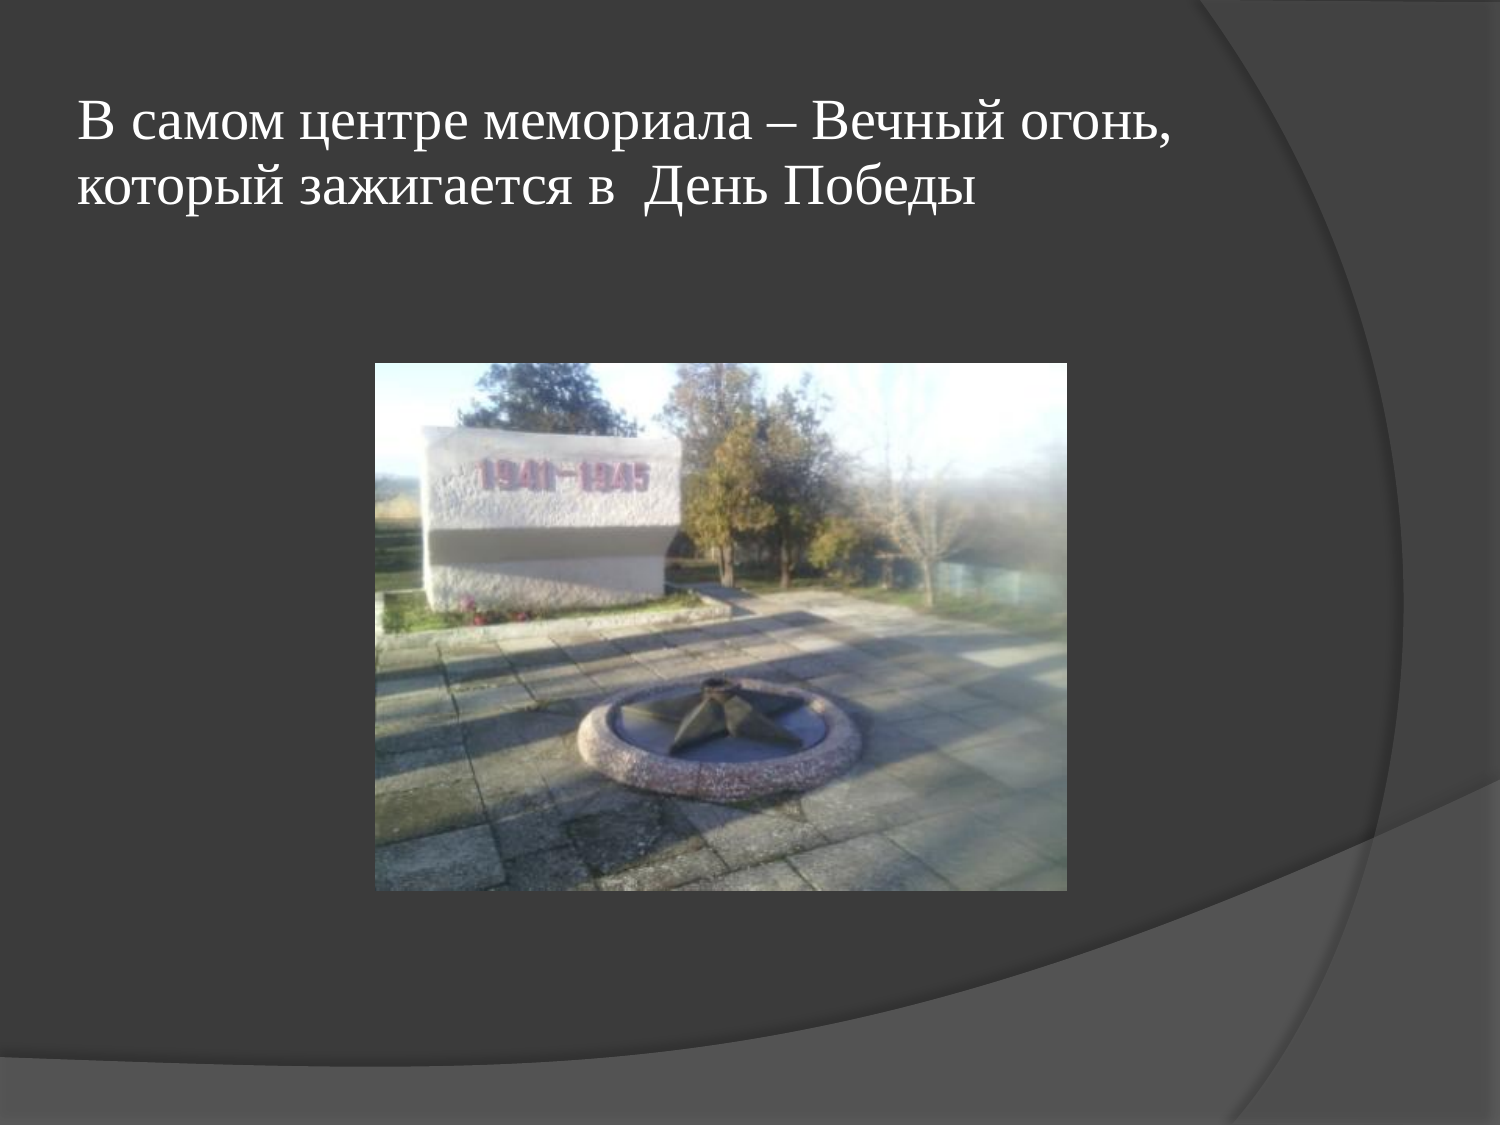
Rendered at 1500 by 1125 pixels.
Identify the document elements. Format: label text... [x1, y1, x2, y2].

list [374, 362, 1067, 891]
title В самом центре мемориала – Вечный огонь, который зажигается в День Победы [70, 58, 1421, 247]
